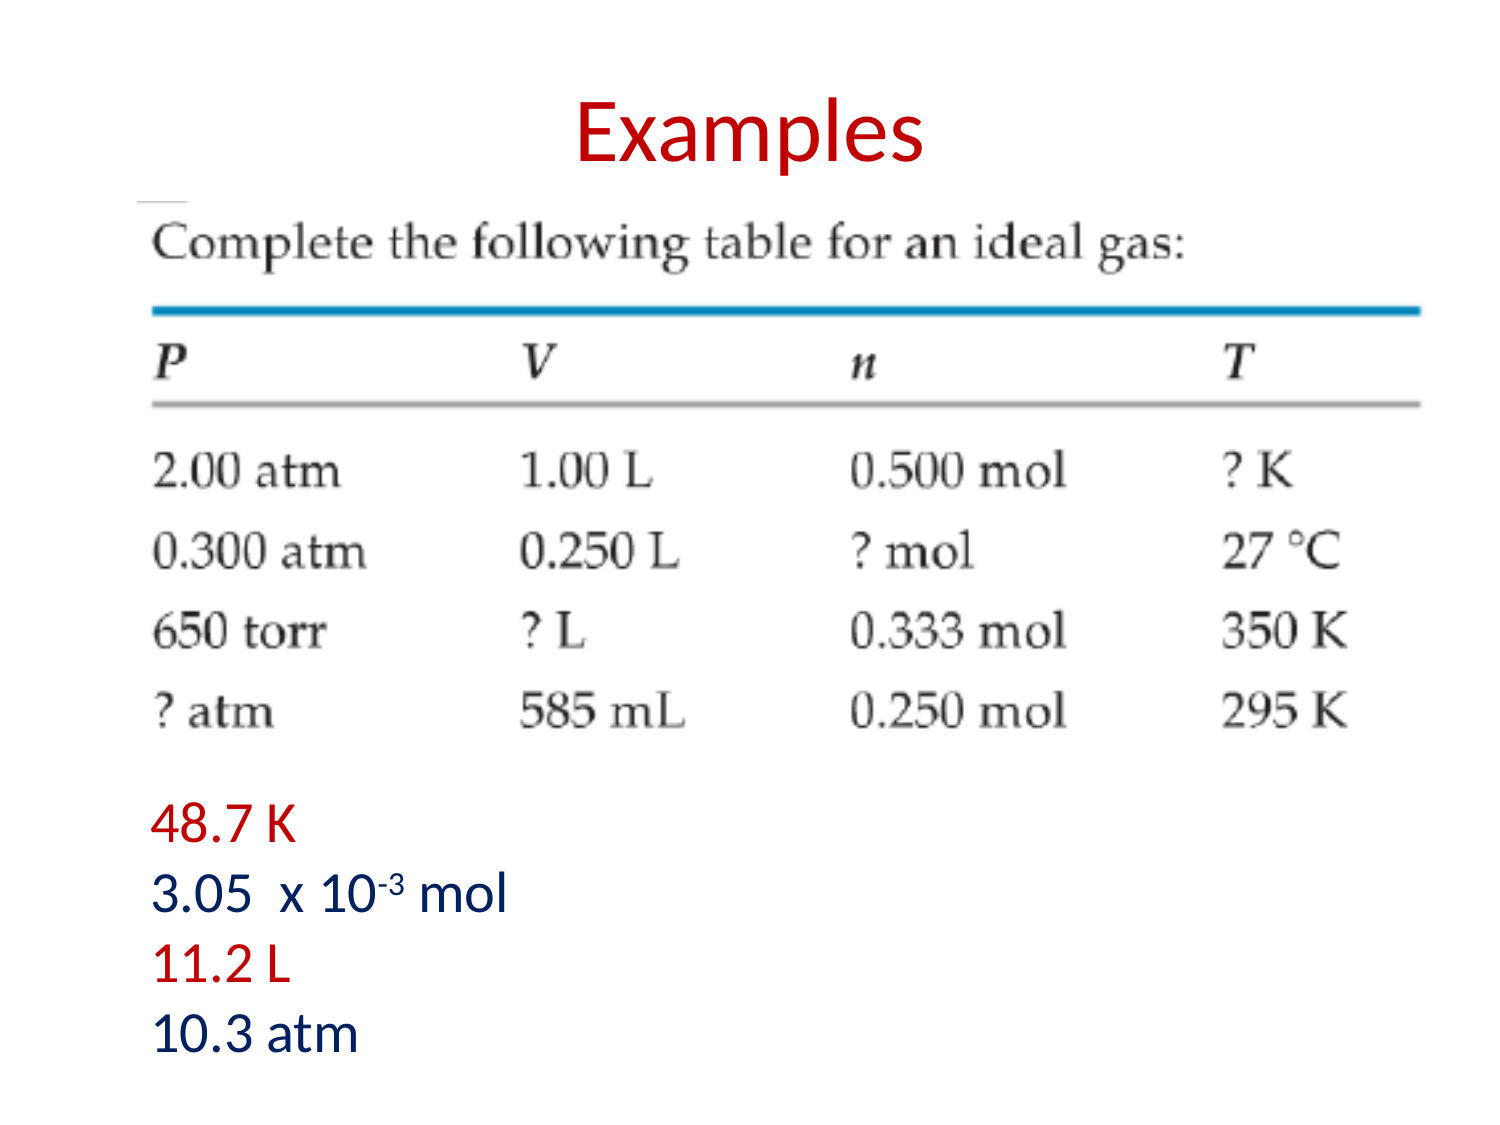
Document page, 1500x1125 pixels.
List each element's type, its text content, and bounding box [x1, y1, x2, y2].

text_box Examples [112, 62, 1388, 250]
text_box 48.7 K 3.05 x 10-3 mol 11.2 L 10.3 atm [135, 777, 1058, 1072]
picture [137, 201, 1426, 751]
